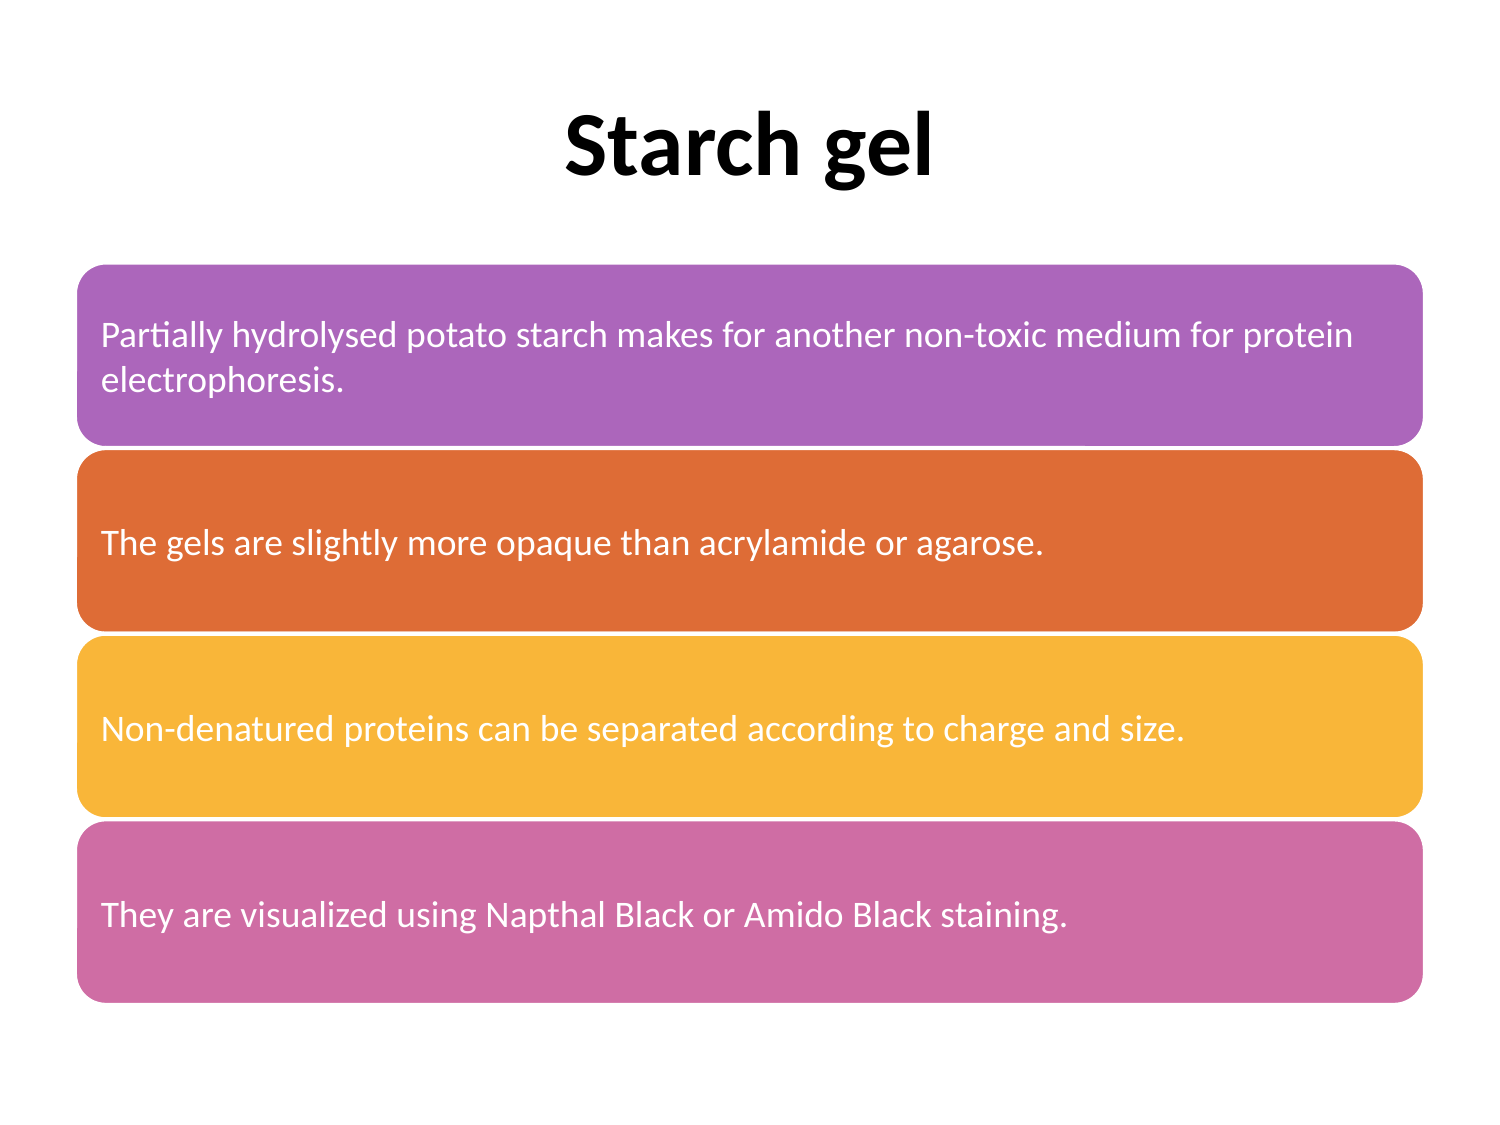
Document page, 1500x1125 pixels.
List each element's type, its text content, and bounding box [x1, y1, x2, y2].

title Starch gel [75, 45, 1425, 233]
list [74, 262, 1426, 1006]
